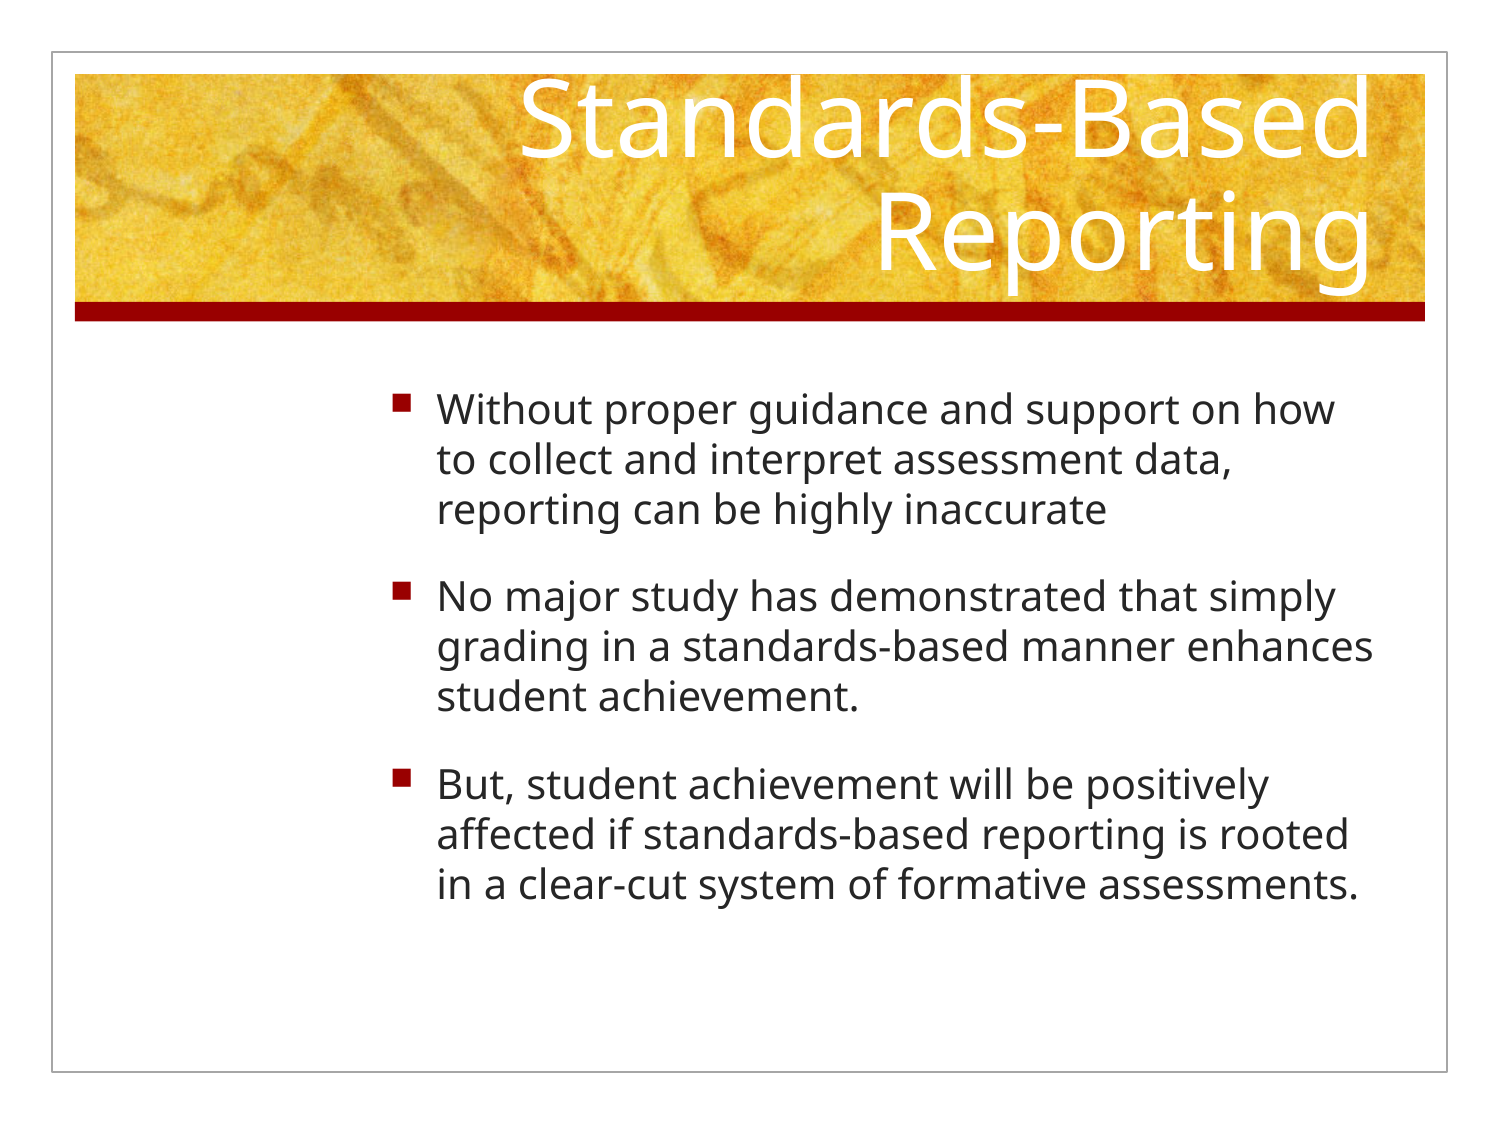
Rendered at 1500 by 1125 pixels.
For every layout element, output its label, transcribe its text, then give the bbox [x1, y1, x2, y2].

title Problems with Standards-Based Reporting [108, 74, 1392, 292]
list Without proper guidance and support on how to collect and interpret assessment data, reporting can be highly inaccurate No major study has demonstrated that simply grading in a standards-based manner enhances student achievement. But, student achievement will be positively affected if standards-based reporting is rooted in a clear-cut system of formative assessments. [375, 375, 1392, 1005]
picture [75, 74, 1425, 301]
